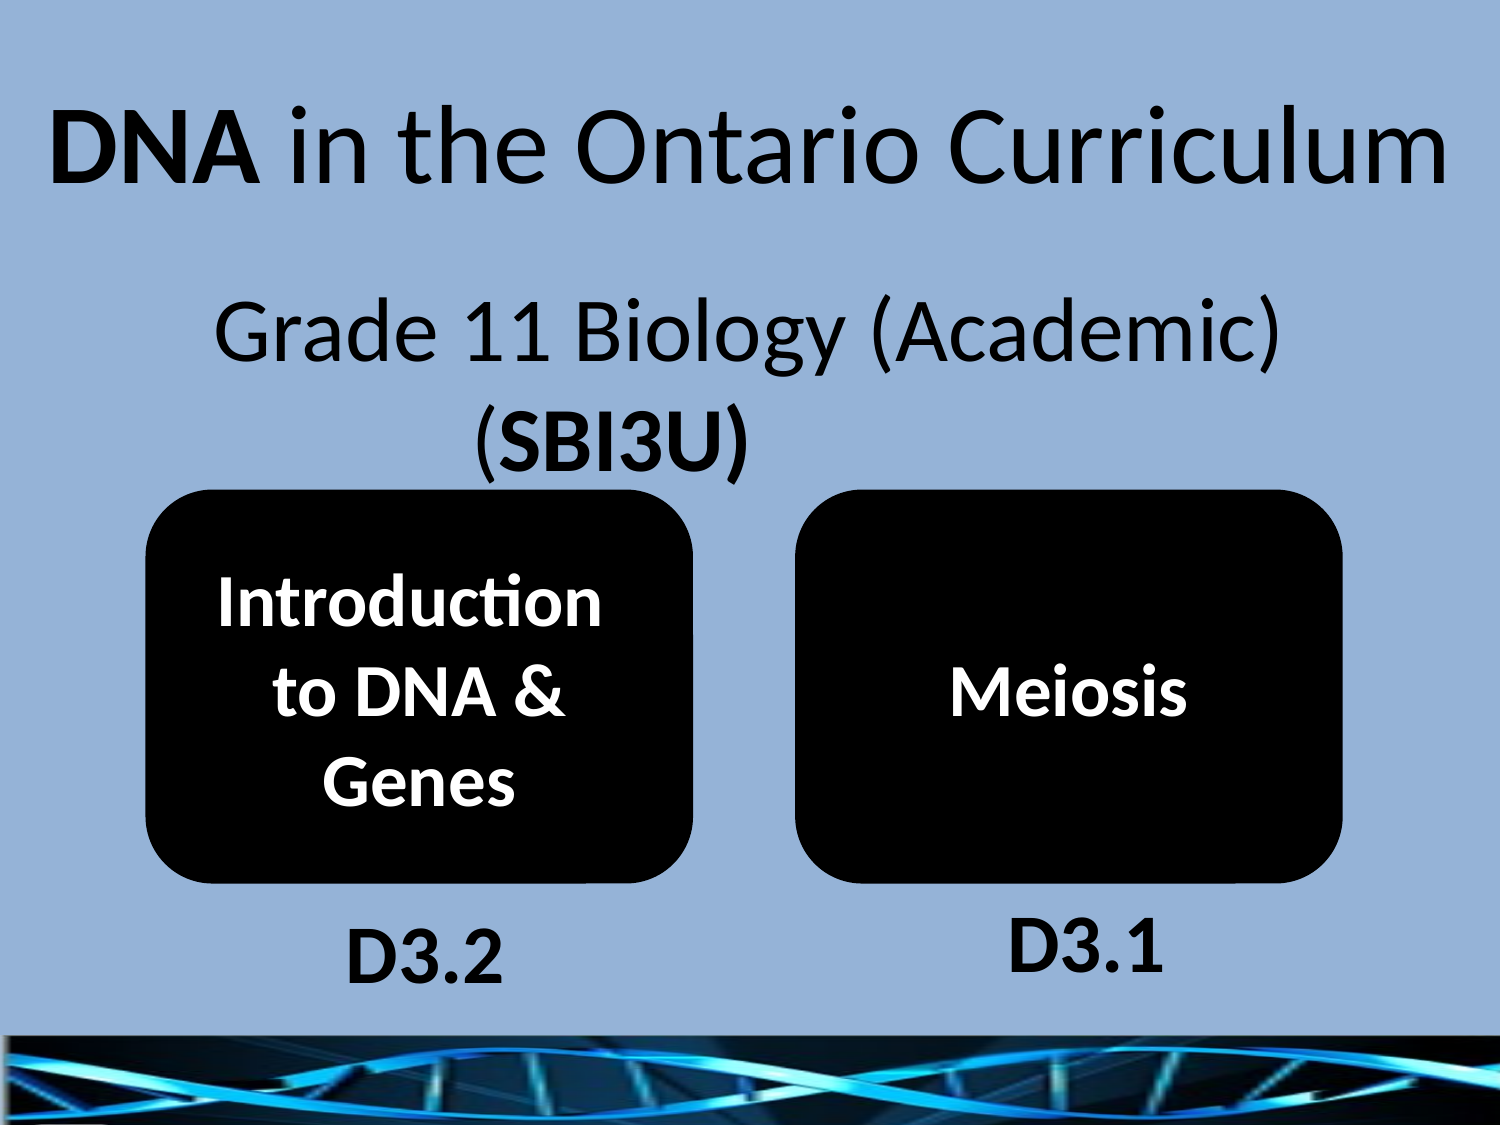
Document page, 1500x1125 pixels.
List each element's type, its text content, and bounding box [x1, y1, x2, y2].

title DNA in the Ontario Curriculum [0, 45, 1500, 233]
text_box D3.1 [807, 881, 1412, 997]
text_box Meiosis [807, 489, 1343, 881]
list Grade 11 Biology (Academic) (SBI3U) [75, 262, 1425, 1005]
picture [4, 323, 1500, 1125]
text_box D3.2 [100, 893, 705, 1008]
text_box Introduction to DNA & Genes [145, 489, 694, 884]
